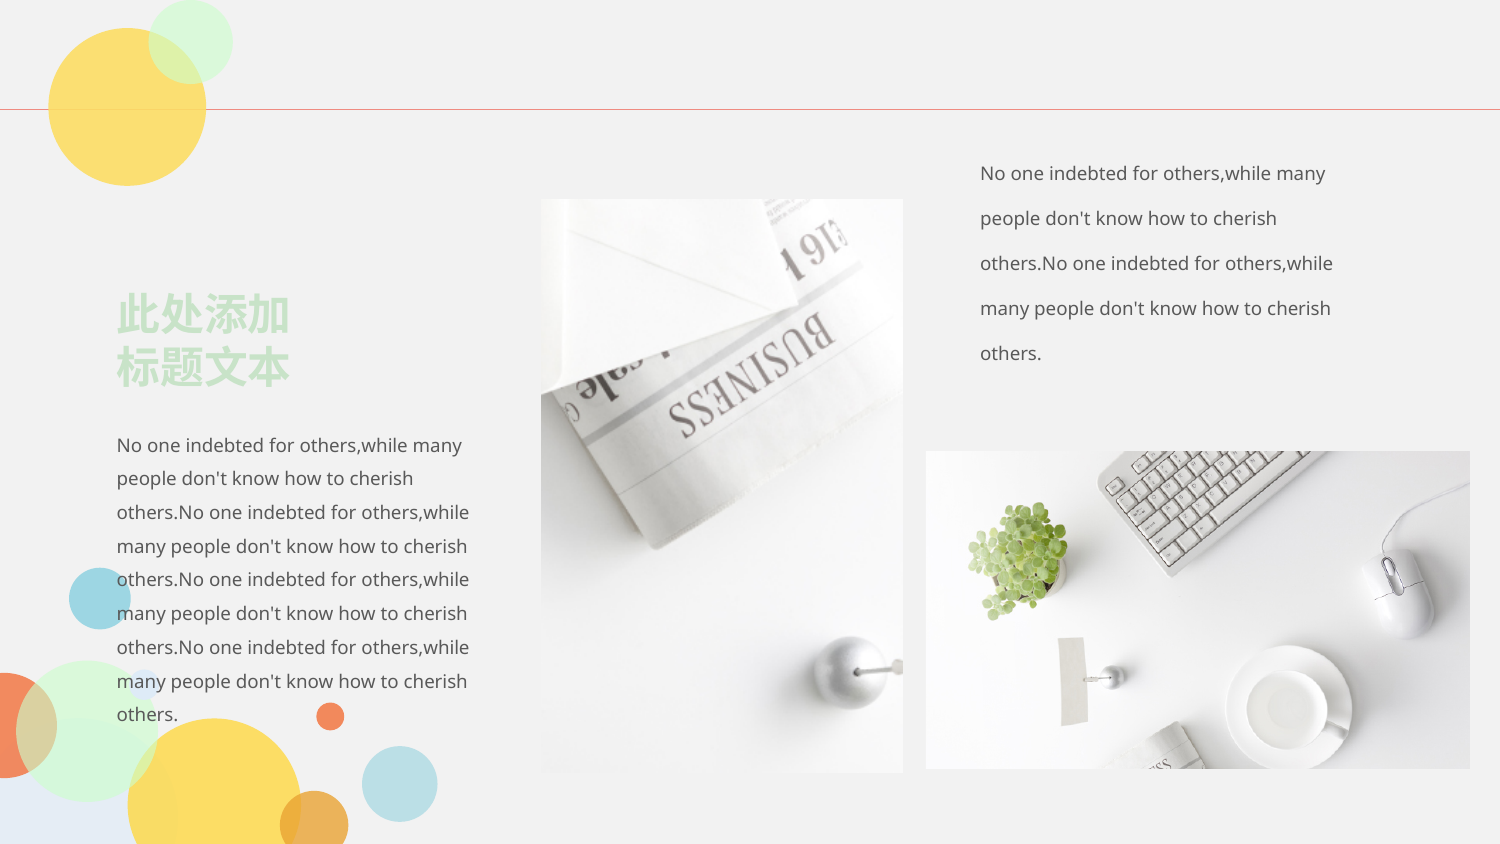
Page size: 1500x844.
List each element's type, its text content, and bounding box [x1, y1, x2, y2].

picture [925, 451, 1471, 769]
text_box No one indebted for others,while many people don't know how to cherish others.No one indebted for others,while many people don't know how to cherish others.No one indebted for others,while many people don't know how to cherish others.No one indebted for others,while many people don't know how to cherish others. [105, 416, 488, 732]
picture [540, 199, 904, 774]
text_box No one indebted for others,while many people don't know how to cherish others.No one indebted for others,while many people don't know how to cherish others. [968, 133, 1367, 370]
text_box 此处添加 标题文本 [105, 281, 425, 398]
